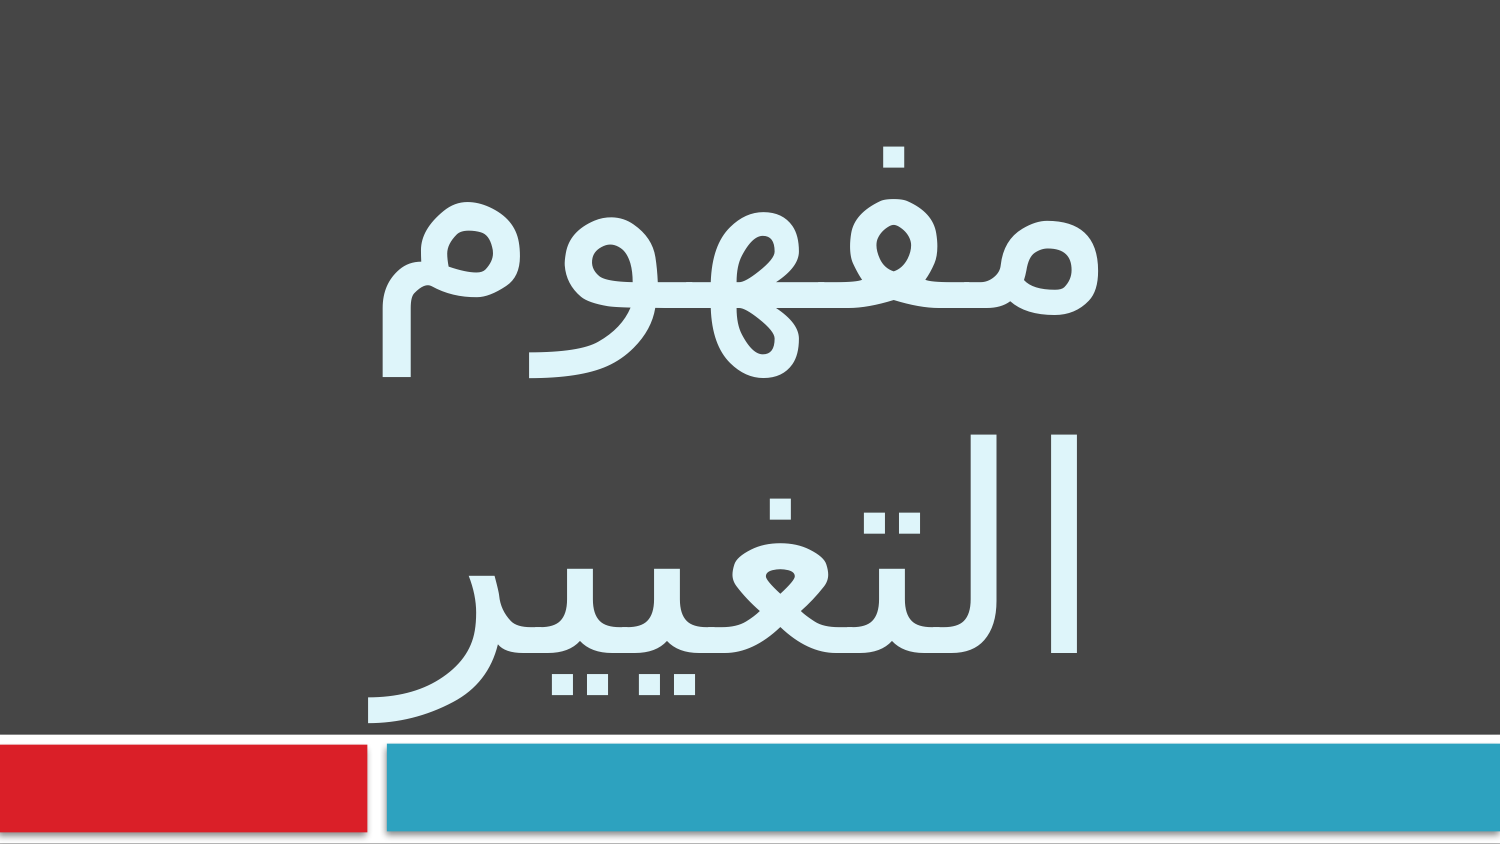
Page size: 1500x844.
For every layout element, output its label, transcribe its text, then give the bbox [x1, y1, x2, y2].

title مفهوم التغيير [35, 70, 1450, 719]
